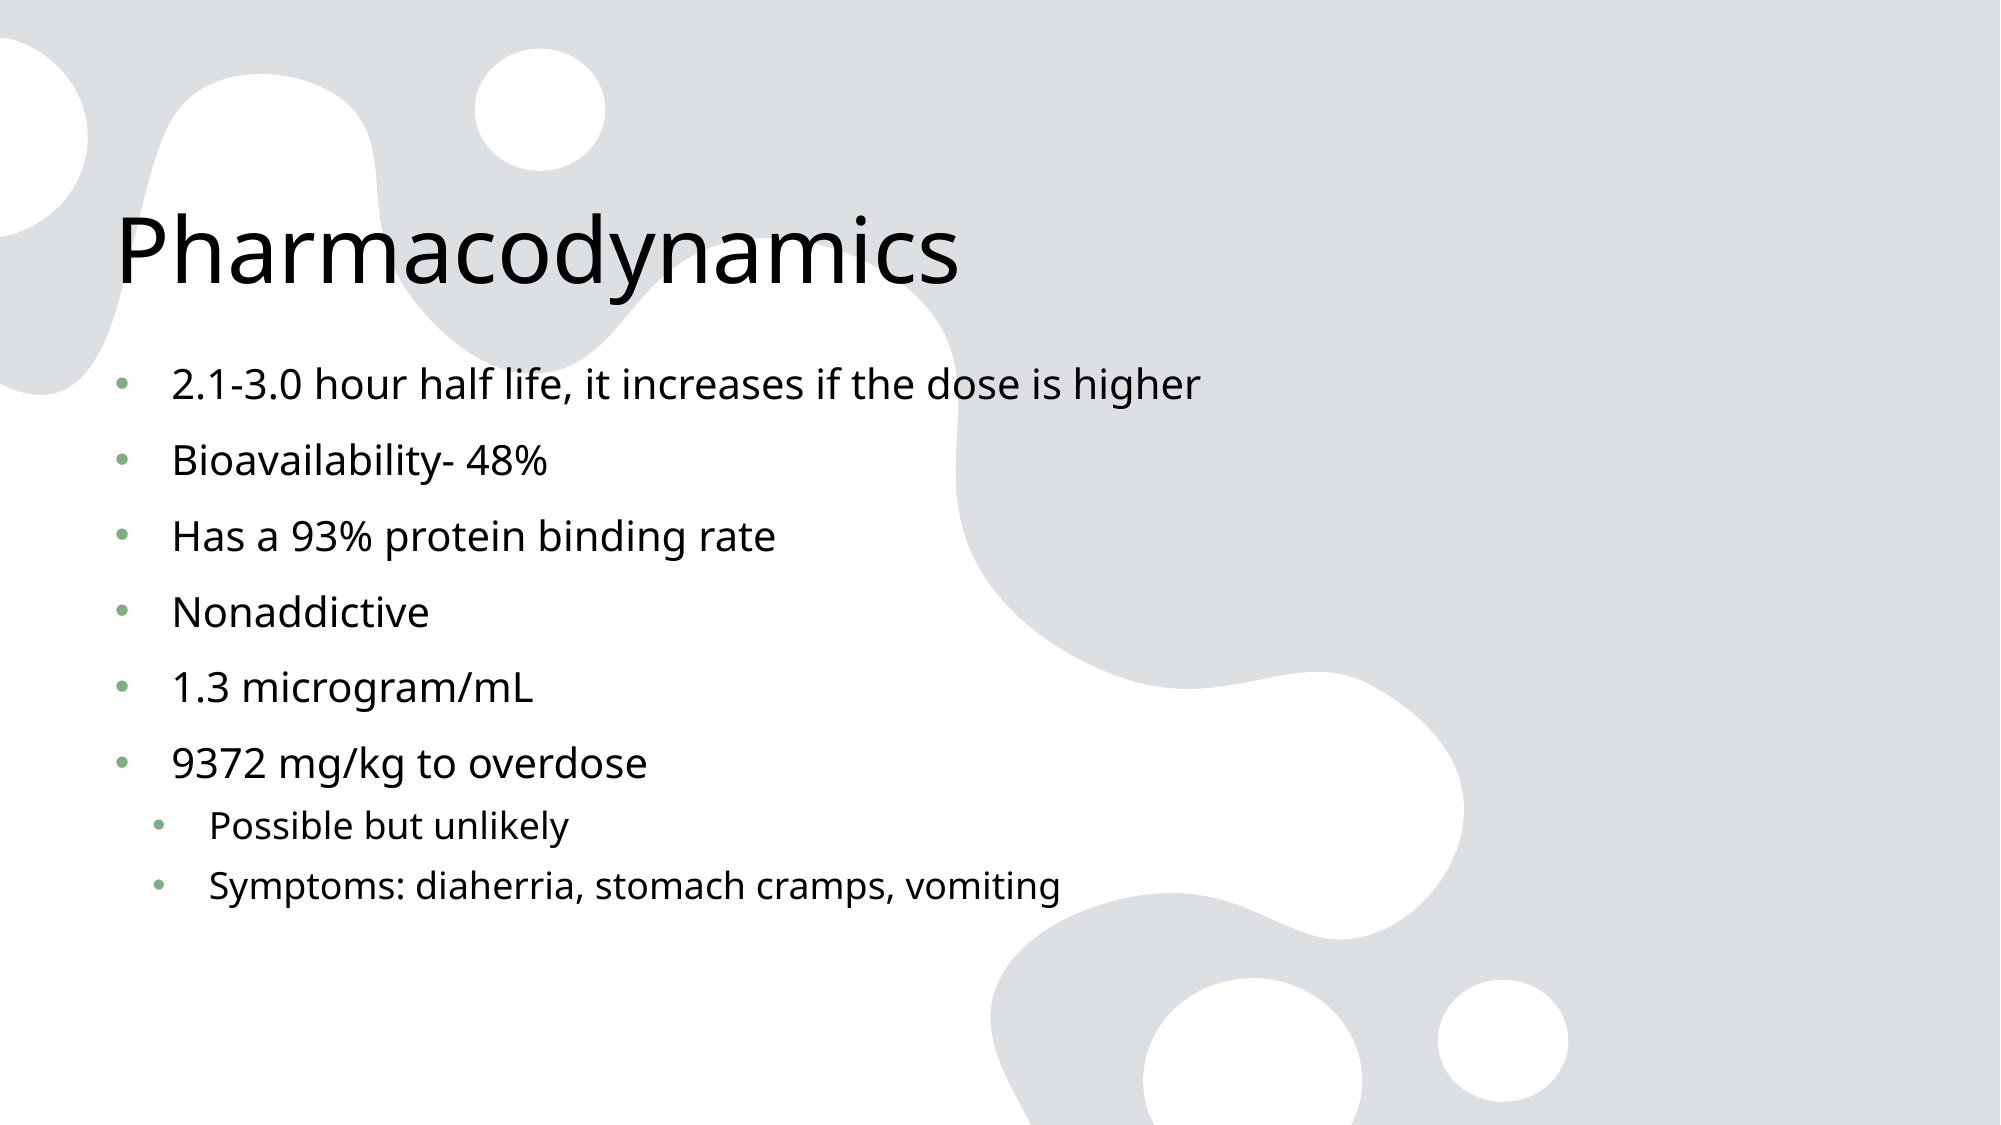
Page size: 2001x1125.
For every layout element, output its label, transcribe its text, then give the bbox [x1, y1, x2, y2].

list 2.1-3.0 hour half life, it increases if the dose is higher Bioavailability- 48% Has a 93% protein binding rate Nonaddictive 1.3 microgram/mL 9372 mg/kg to overdose Possible but unlikely Symptoms: diaherria, stomach cramps, vomiting [99, 345, 1900, 1008]
title Pharmacodynamics [99, 91, 1900, 309]
